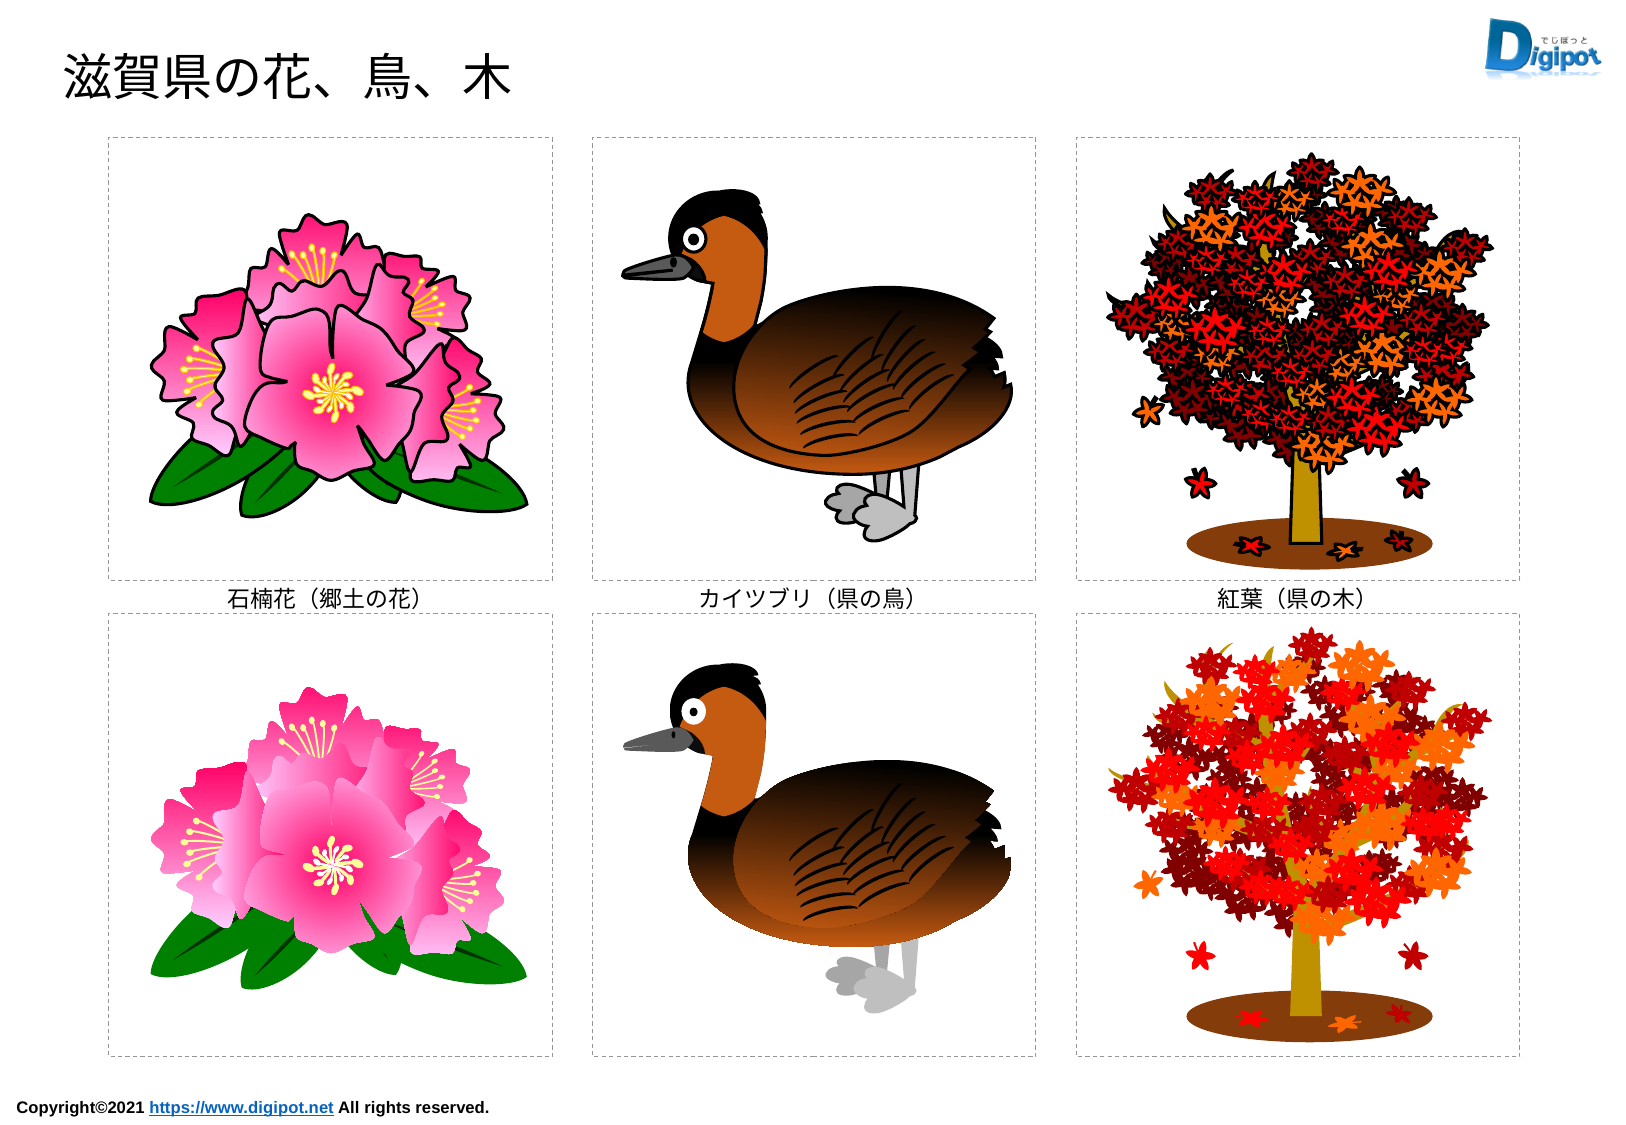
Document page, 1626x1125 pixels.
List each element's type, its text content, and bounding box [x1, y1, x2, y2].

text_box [135, 687, 533, 1005]
text_box 滋賀県の花、鳥、木 [47, 38, 528, 113]
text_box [622, 663, 1012, 1014]
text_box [622, 190, 1012, 541]
text_box カイツブリ（県の鳥） [587, 577, 1041, 620]
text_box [1107, 626, 1493, 1043]
text_box 紅葉（県の木） [1071, 577, 1525, 620]
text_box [135, 214, 533, 532]
picture [1485, 18, 1602, 82]
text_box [1107, 153, 1493, 570]
text_box 石楠花（郷土の花） [104, 577, 558, 620]
